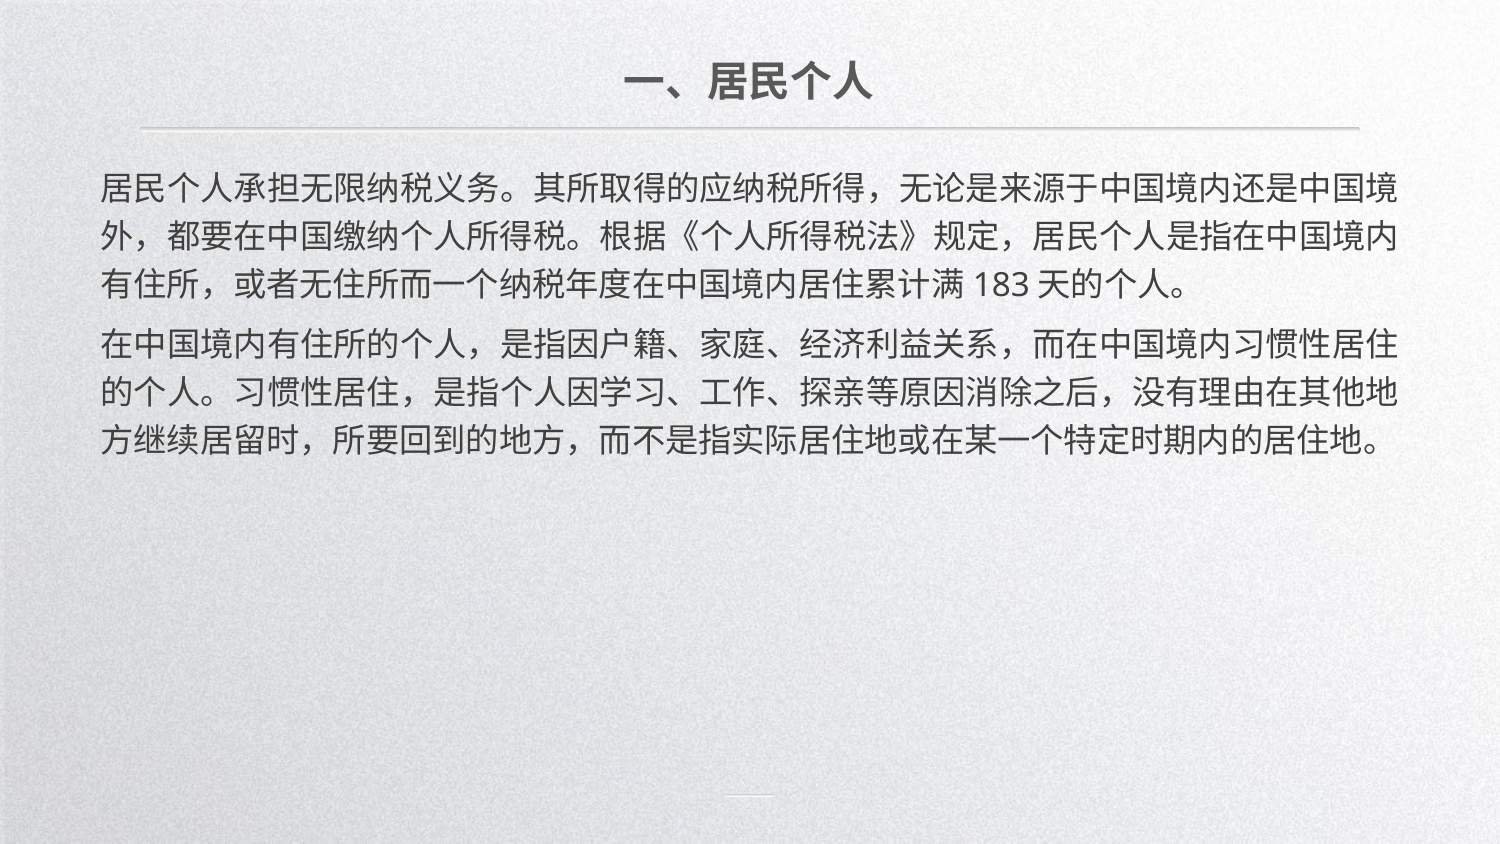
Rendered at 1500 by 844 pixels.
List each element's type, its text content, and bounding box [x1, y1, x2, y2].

text_box 居民个人承担无限纳税义务。其所取得的应纳税所得，无论是来源于中国境内还是中国境外，都要在中国缴纳个人所得税。根据《个人所得税法》规定，居民个人是指在中国境内有住所，或者无住所而一个纳税年度在中国境内居住累计满183天的个人。 在中国境内有住所的个人，是指因户籍、家庭、经济利益关系，而在中国境内习惯性居住的个人。习惯性居住，是指个人因学习、工作、探亲等原因消除之后，没有理由在其他地方继续居留时，所要回到的地方，而不是指实际居住地或在某一个特定时期内的居住地。 [100, 159, 1400, 460]
text_box 一、居民个人 [459, 49, 1038, 111]
picture [0, 0, 1500, 844]
